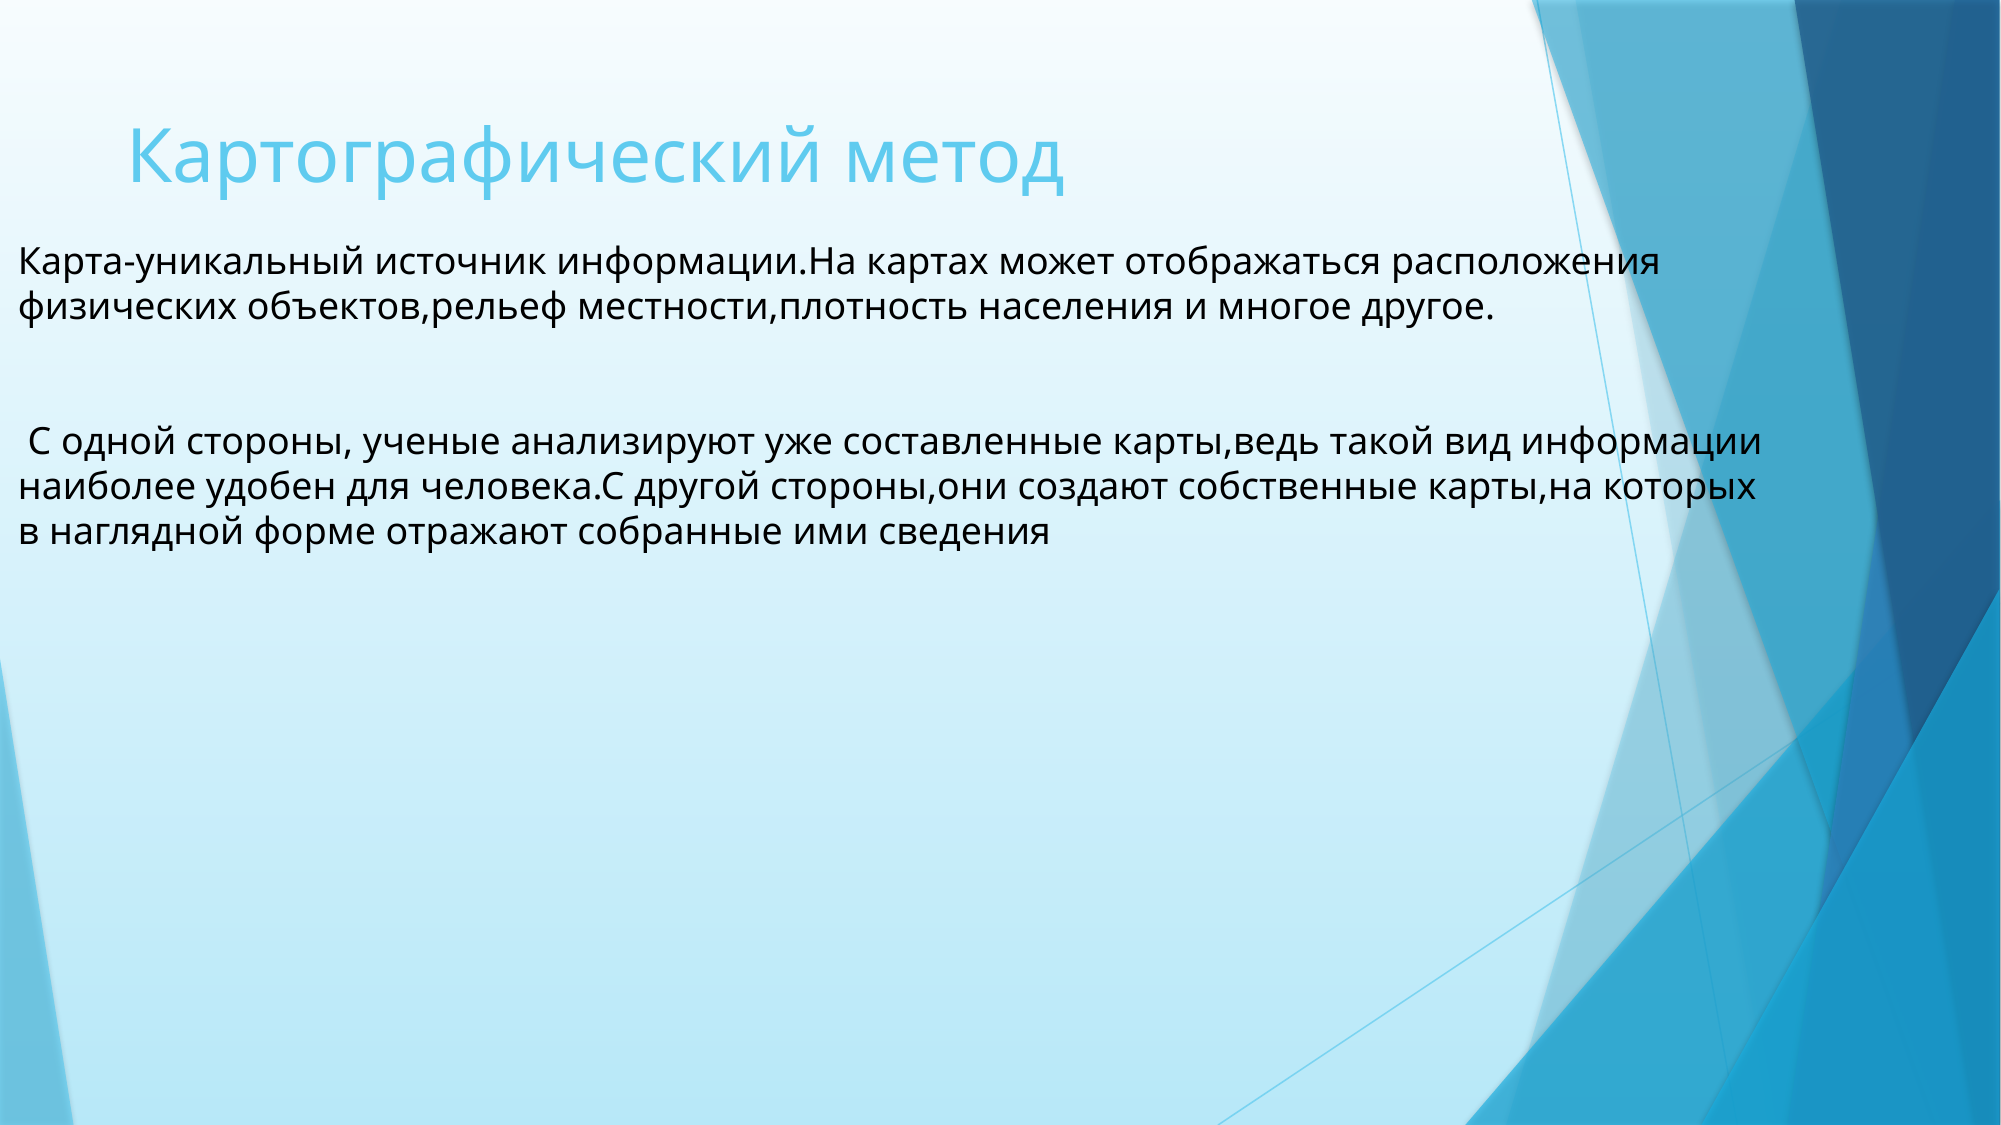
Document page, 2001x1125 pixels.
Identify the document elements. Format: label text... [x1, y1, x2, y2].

title Картографический метод [111, 99, 1522, 229]
text_box Карта-уникальный источник информации.На картах может отображаться расположения физических объектов,рельеф местности,плотность населения и многое другое. С одной стороны, ученые анализируют уже составленные карты,ведь такой вид информации наиболее удобен для человека.С другой стороны,они создают собственные карты,на которых в наглядной форме отражают собранные ими сведения [3, 229, 1779, 560]
